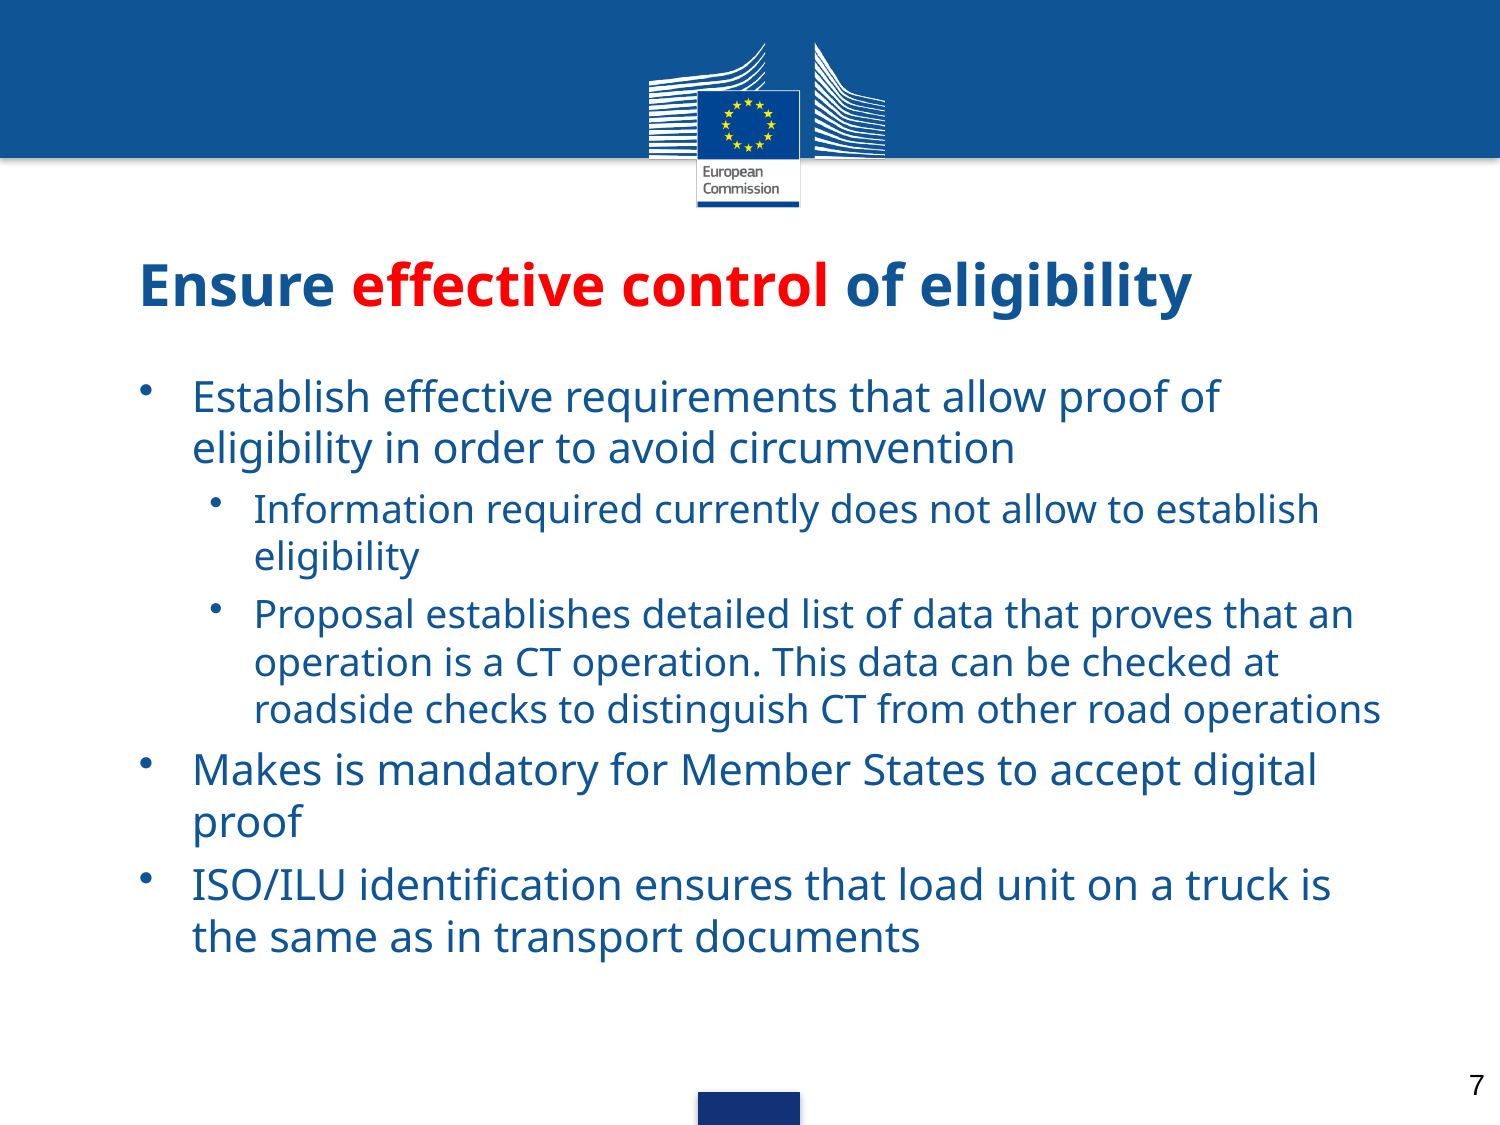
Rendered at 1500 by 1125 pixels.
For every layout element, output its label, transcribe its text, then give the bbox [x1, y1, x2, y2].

title Ensure effective control of eligibility [64, 219, 1415, 347]
list Establish effective requirements that allow proof of eligibility in order to avoid circumvention Information required currently does not allow to establish eligibility Proposal establishes detailed list of data that proves that an operation is a CT operation. This data can be checked at roadside checks to distinguish CT from other road operations Makes is mandatory for Member States to accept digital proof ISO/ILU identification ensures that load unit on a truck is the same as in transport documents [123, 361, 1403, 1012]
picture [649, 42, 885, 208]
slide_number 7 [1376, 1058, 1500, 1125]
